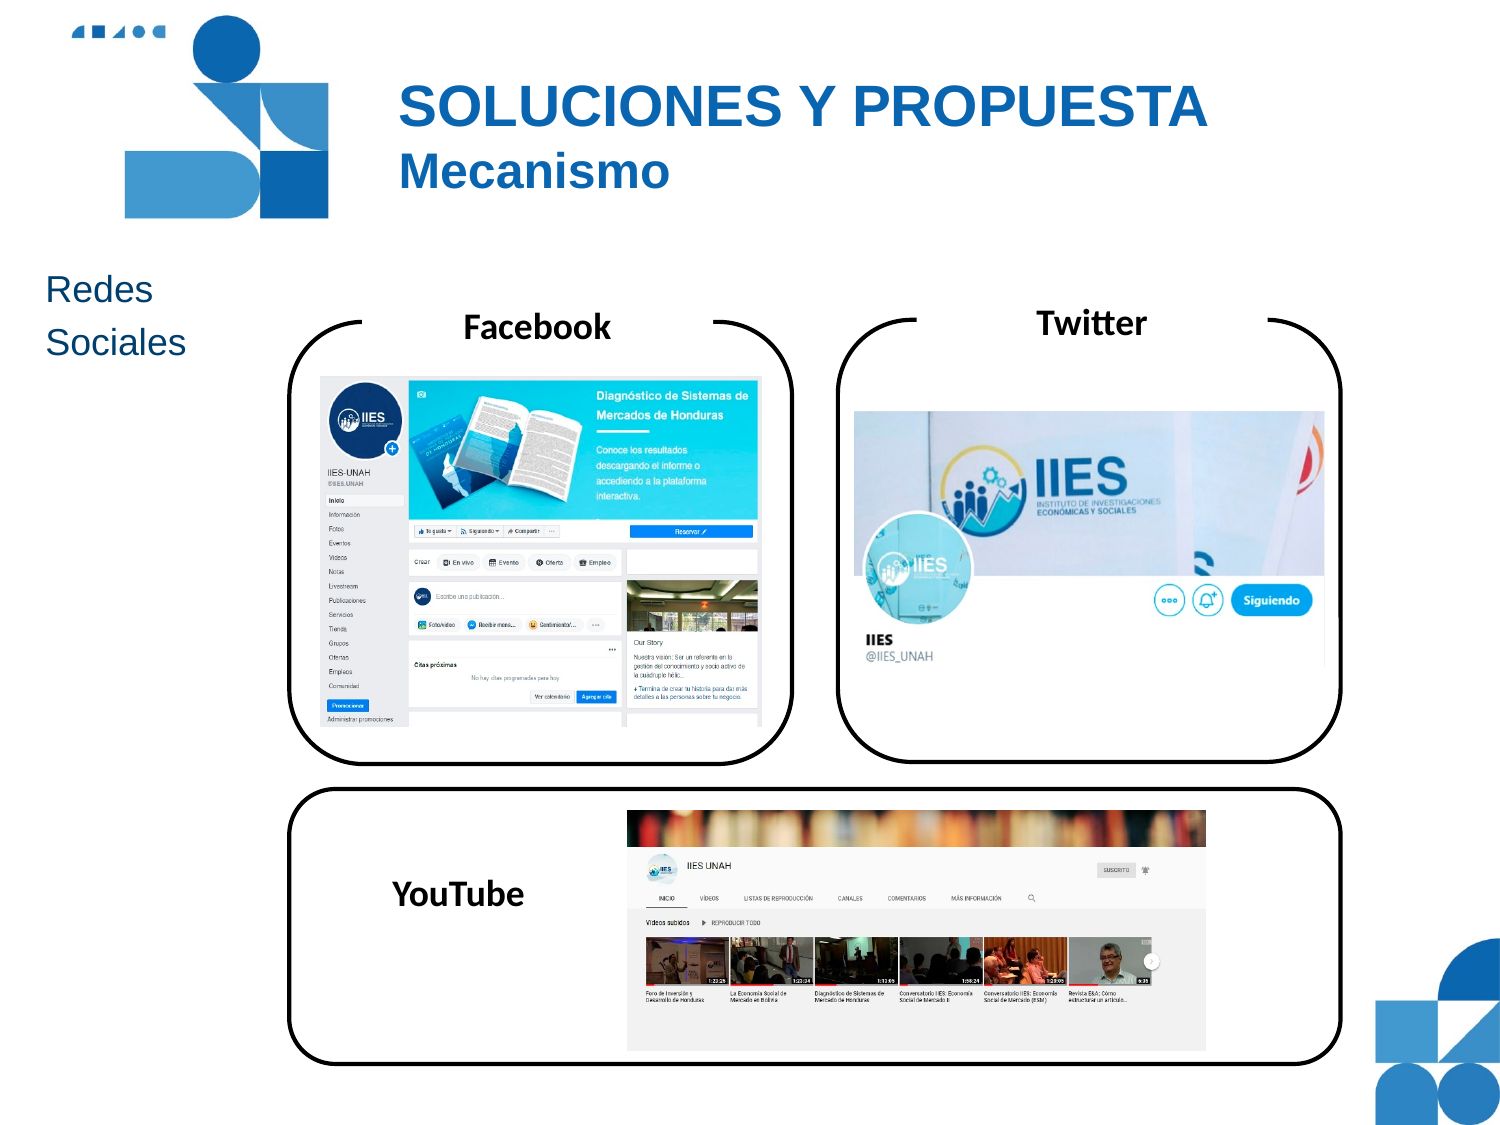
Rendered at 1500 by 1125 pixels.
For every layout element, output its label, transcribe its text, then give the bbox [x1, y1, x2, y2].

text_box Redes Sociales [30, 258, 455, 429]
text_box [288, 290, 1341, 1065]
picture [0, 0, 1500, 1125]
title SOLUCIONES Y PROPUESTA Mecanismo [383, 61, 1436, 232]
